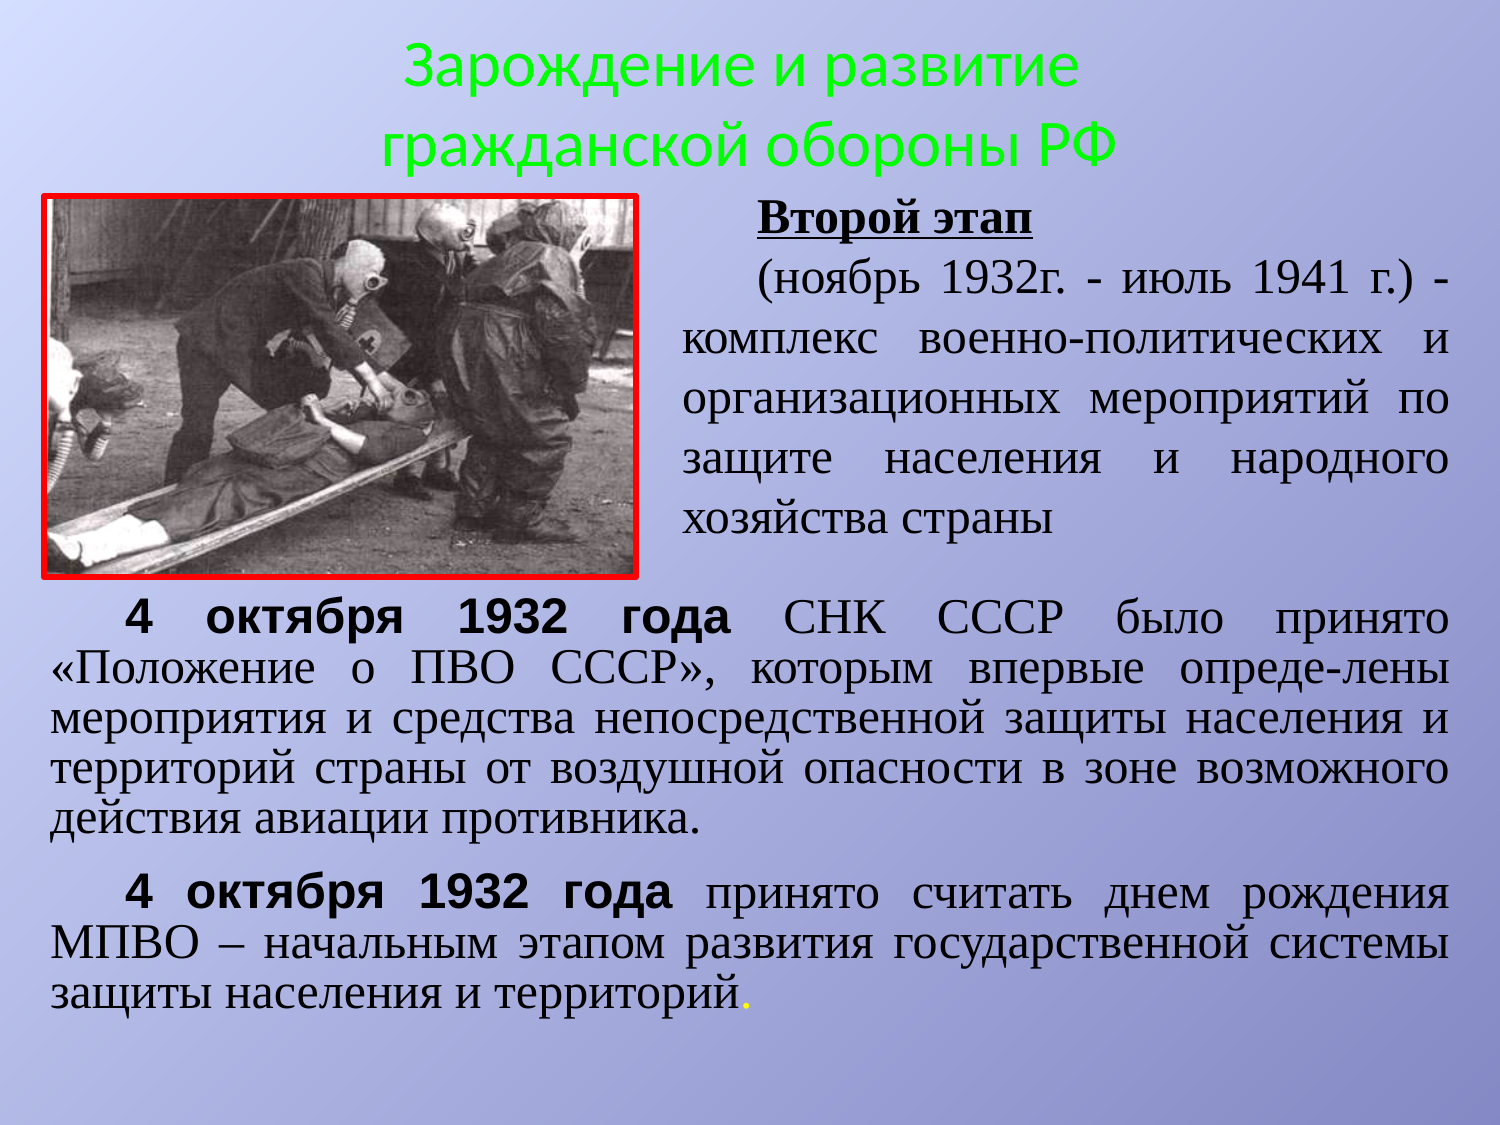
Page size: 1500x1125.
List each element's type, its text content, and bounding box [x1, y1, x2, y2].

text_box 4 октября 1932 года СНК СССР было принято «Положение о ПВО СССР», которым впервые опреде-лены мероприятия и средства непосредственной защиты населения и территорий страны от воздушной опасности в зоне возможного действия авиации противника. 4 октября 1932 года принято считать днем рождения МПВО – начальным этапом развития государственной системы защиты населения и территорий. [35, 585, 1465, 1043]
text_box Зарождение и развитие гражданской обороны РФ [0, 23, 1500, 176]
text_box Второй этап (ноябрь 1932г. - июль 1941 г.) - комплекс военно-политических и организационных мероприятий по защите населения и народного хозяйства страны [667, 175, 1465, 563]
picture [46, 198, 633, 575]
